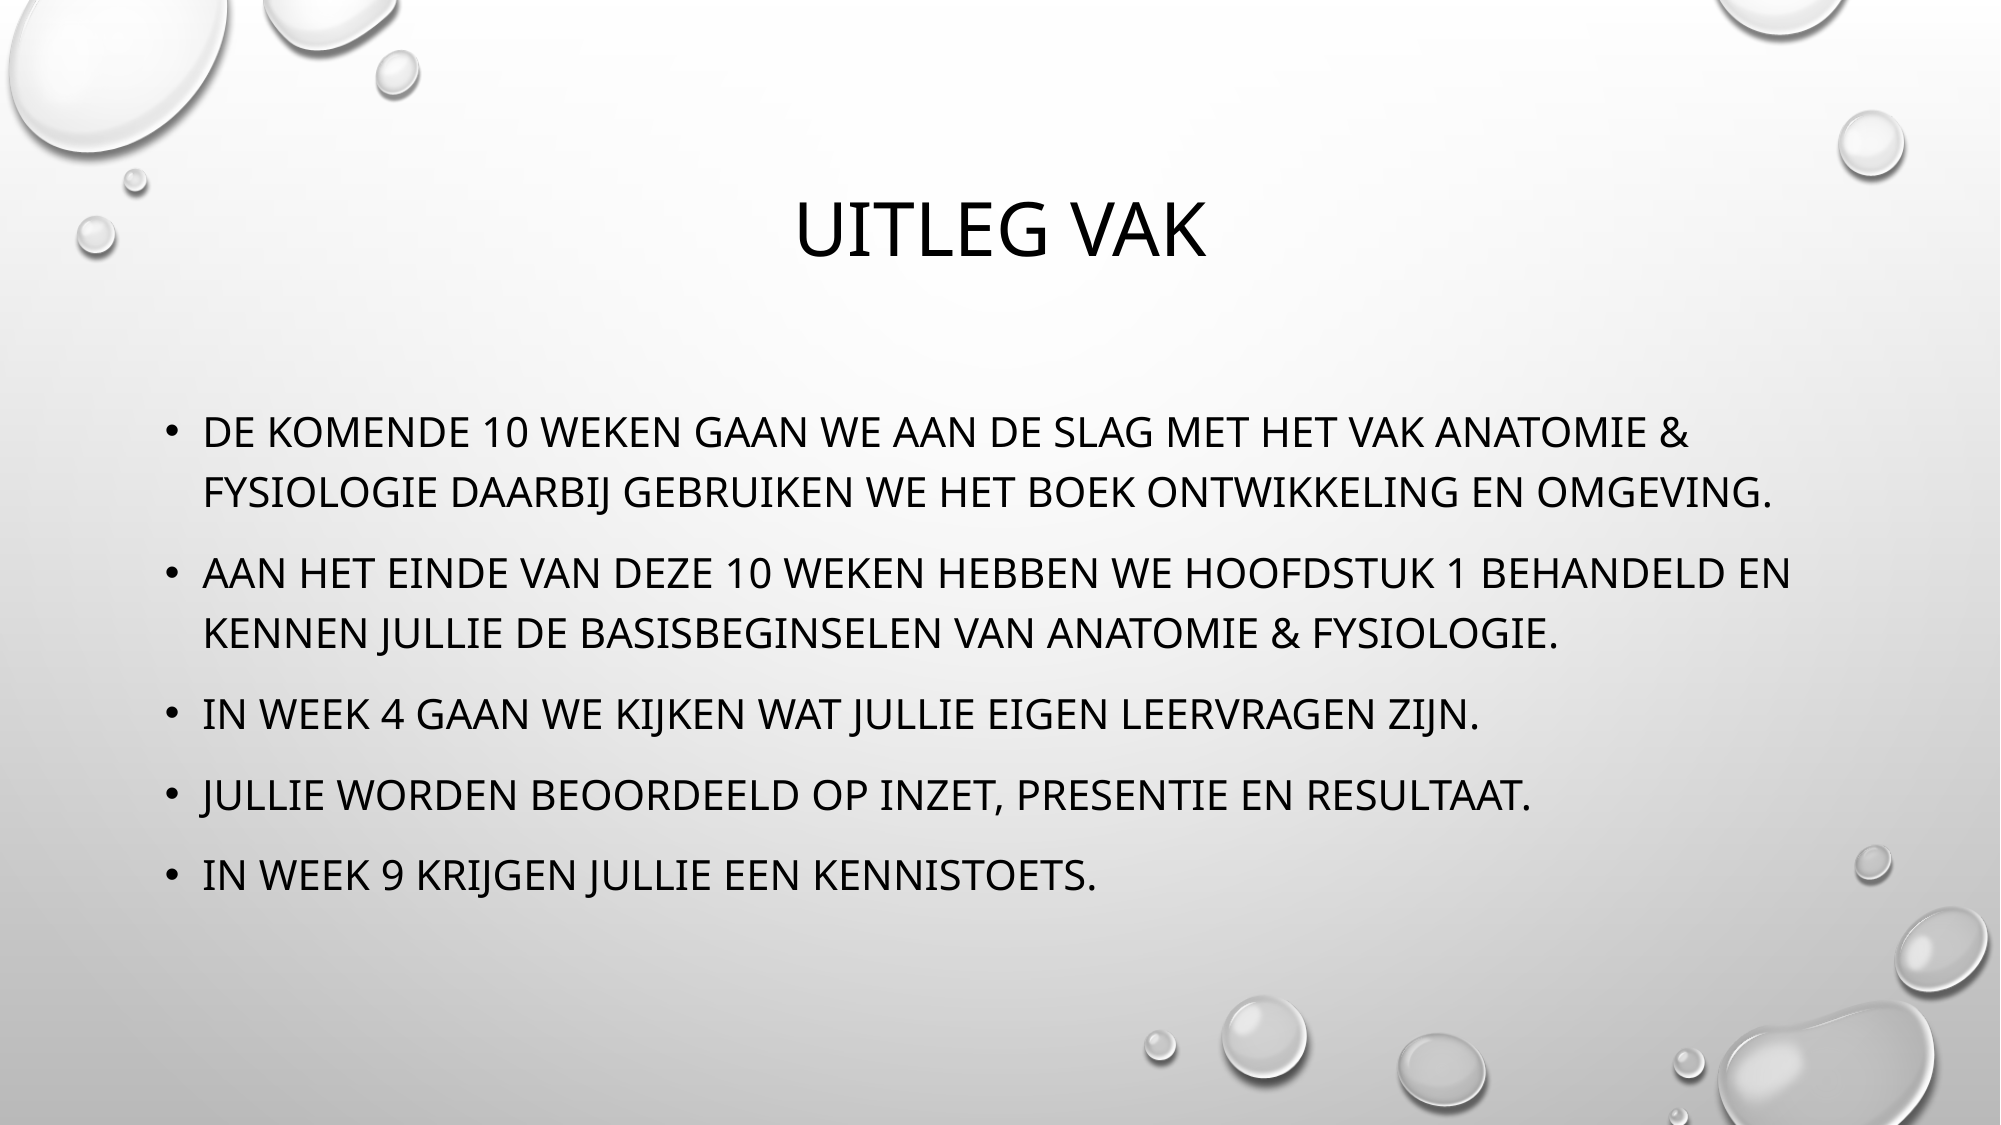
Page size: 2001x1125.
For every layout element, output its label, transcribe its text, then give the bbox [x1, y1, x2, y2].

picture [0, 0, 2000, 1125]
title Uitleg vak [149, 101, 1851, 364]
list De komende 10 weken gaan we aan de slag met het vak anatomie & fysiologie daarbij gebruiken we het boek ontwikkeling en omgeving. Aan het einde van deze 10 weken hebben we hoofdstuk 1 behandeld en kennen jullie de basisbeginselen van anatomie & fysiologie. In week 4 gaan we kijken wat jullie eigen leervragen zijn. Jullie worden beoordeeld op inzet, presentie en resultaat. In week 9 krijgen jullie een kennistoets. [149, 388, 1850, 950]
